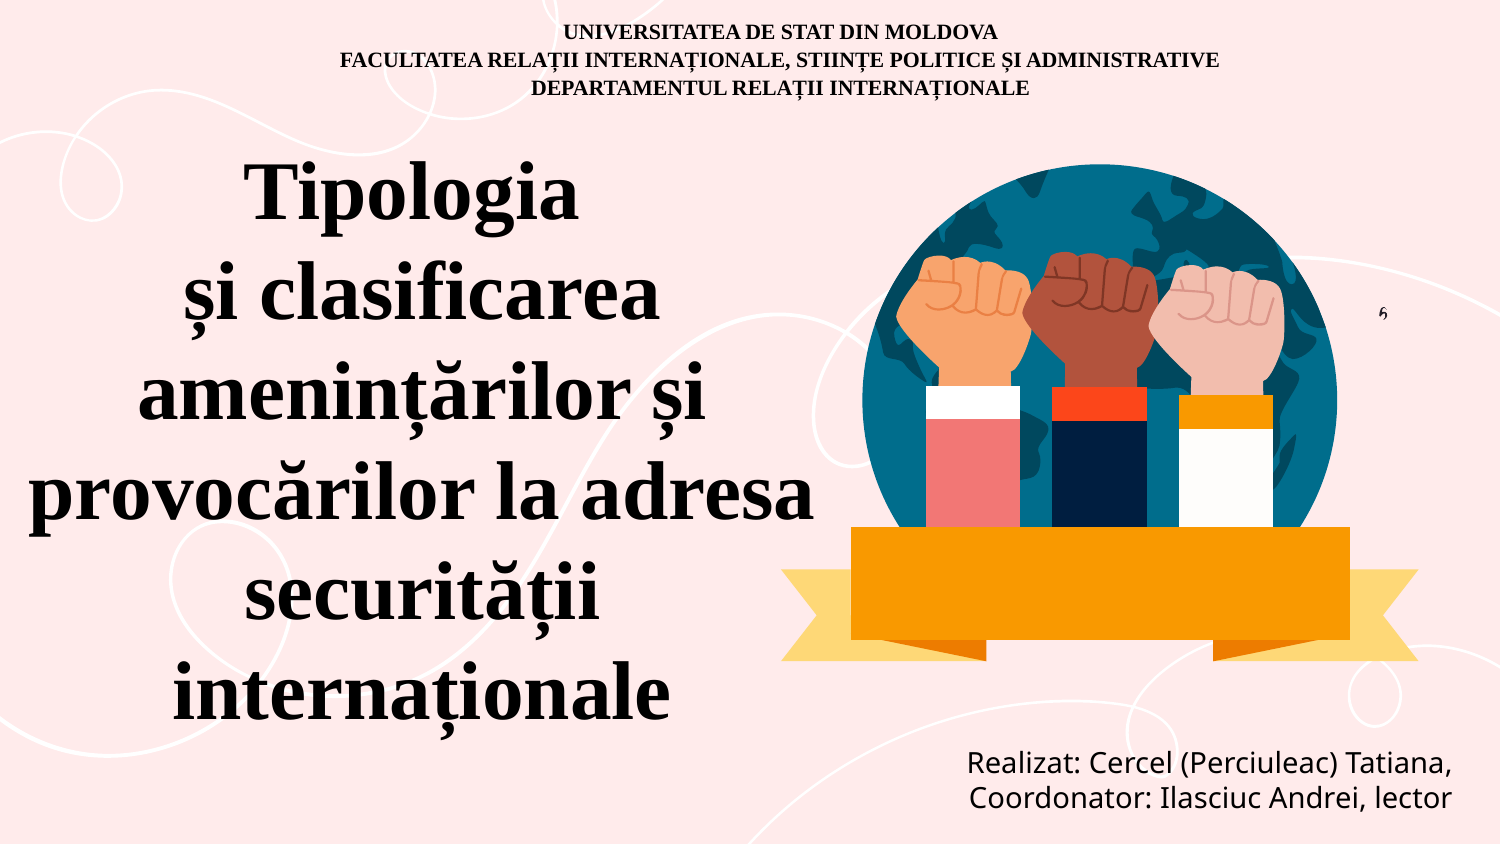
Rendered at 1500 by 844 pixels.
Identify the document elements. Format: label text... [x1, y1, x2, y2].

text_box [780, 164, 1419, 662]
text_box UNIVERSITATEA DE STAT DIN MOLDOVA FACULTATEA RELAȚII INTERNAȚIONALE, STIINȚE POLITICE ȘI ADMINISTRATIVE DEPARTAMENTUL RELAȚII INTERNAȚIONALE [99, 8, 1462, 108]
title Tipologia și clasificarea amenințărilor și provocărilor la adresa securității internaționale [0, 353, 855, 751]
subtitle Realizat: Cercel (Perciuleac) Tatiana, Coordonator: Ilasciuc Andrei, lector [780, 729, 1468, 783]
